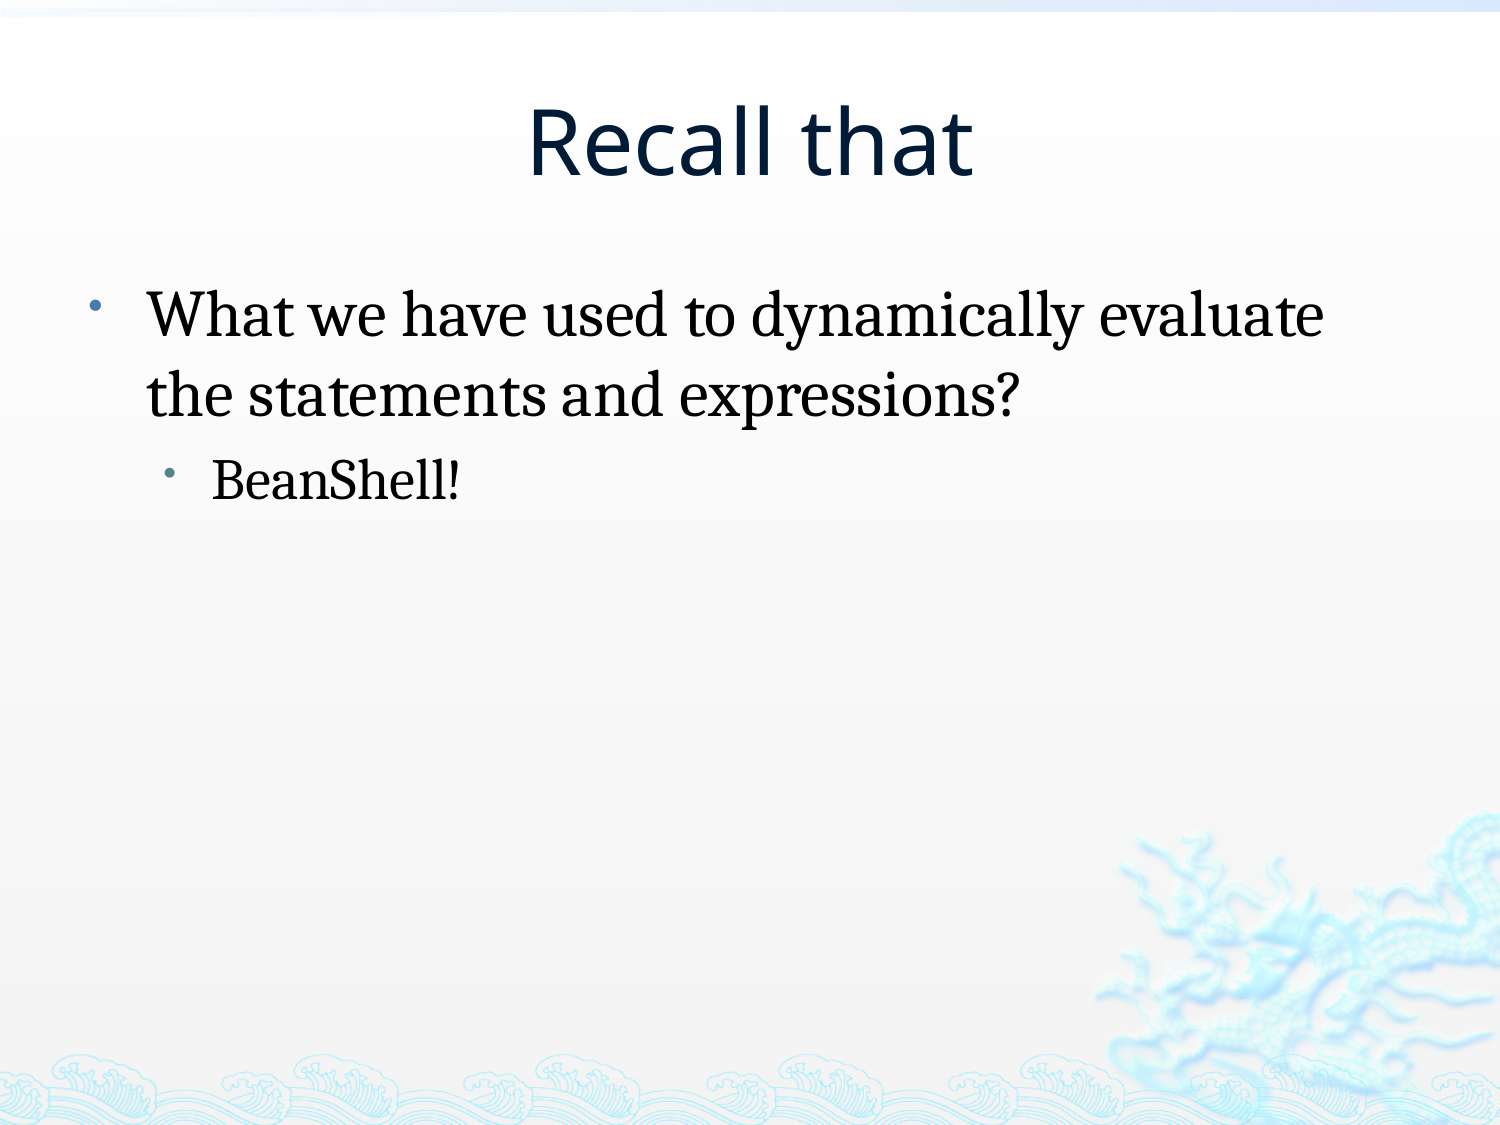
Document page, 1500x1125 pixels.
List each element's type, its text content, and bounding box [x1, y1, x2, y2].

list What we have used to dynamically evaluate the statements and expressions? BeanShell! [75, 262, 1425, 1005]
title Recall that [75, 45, 1425, 233]
